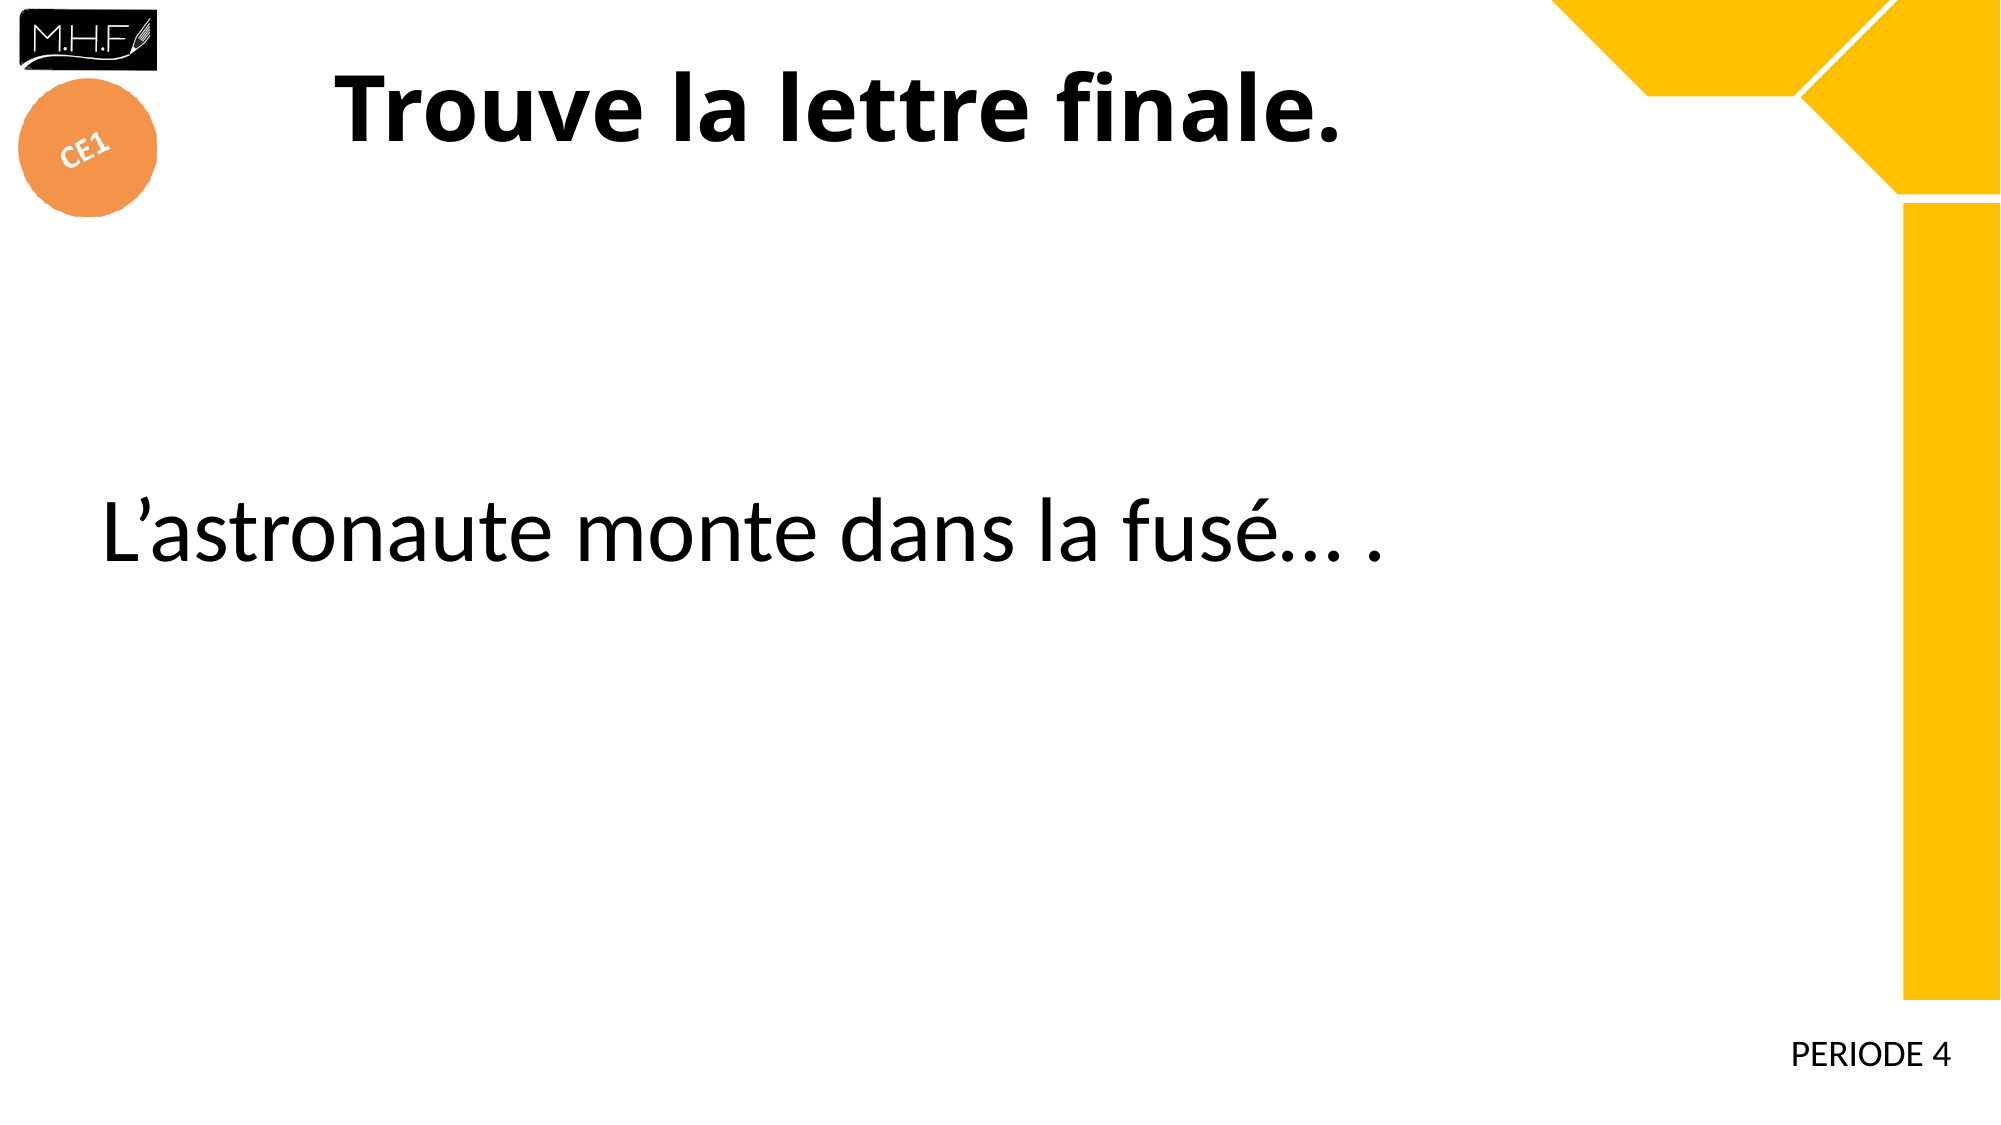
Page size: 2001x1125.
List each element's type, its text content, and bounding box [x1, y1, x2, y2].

picture [18, 78, 157, 218]
title Trouve la lettre finale. [318, 3, 1865, 221]
list L’astronaute monte dans la fusé… . [86, 300, 1530, 1015]
picture [16, 7, 157, 74]
text_box PERIODE 4 [1362, 1021, 1967, 1125]
text_box [1902, 202, 2000, 1001]
text_box [1549, 0, 1892, 98]
text_box [1799, 0, 2000, 196]
